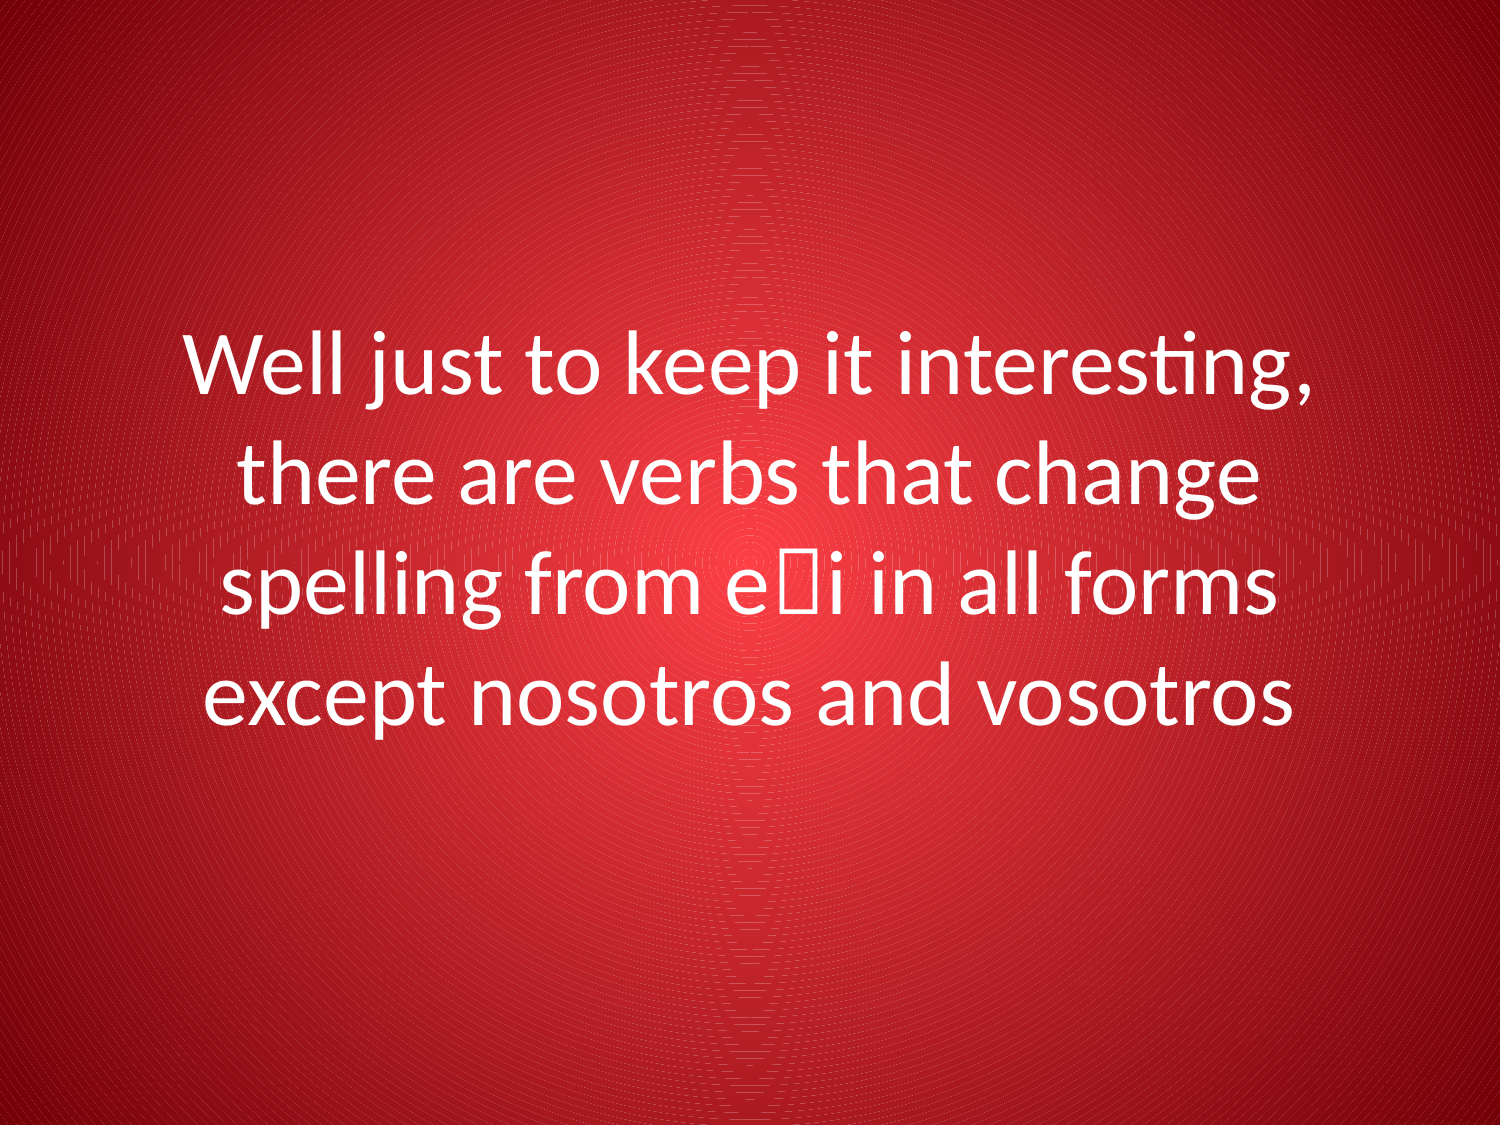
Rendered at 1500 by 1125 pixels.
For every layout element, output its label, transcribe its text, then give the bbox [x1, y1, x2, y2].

title Well just to keep it interesting, there are verbs that change spelling from ei in all forms except nosotros and vosotros [75, 45, 1425, 1002]
